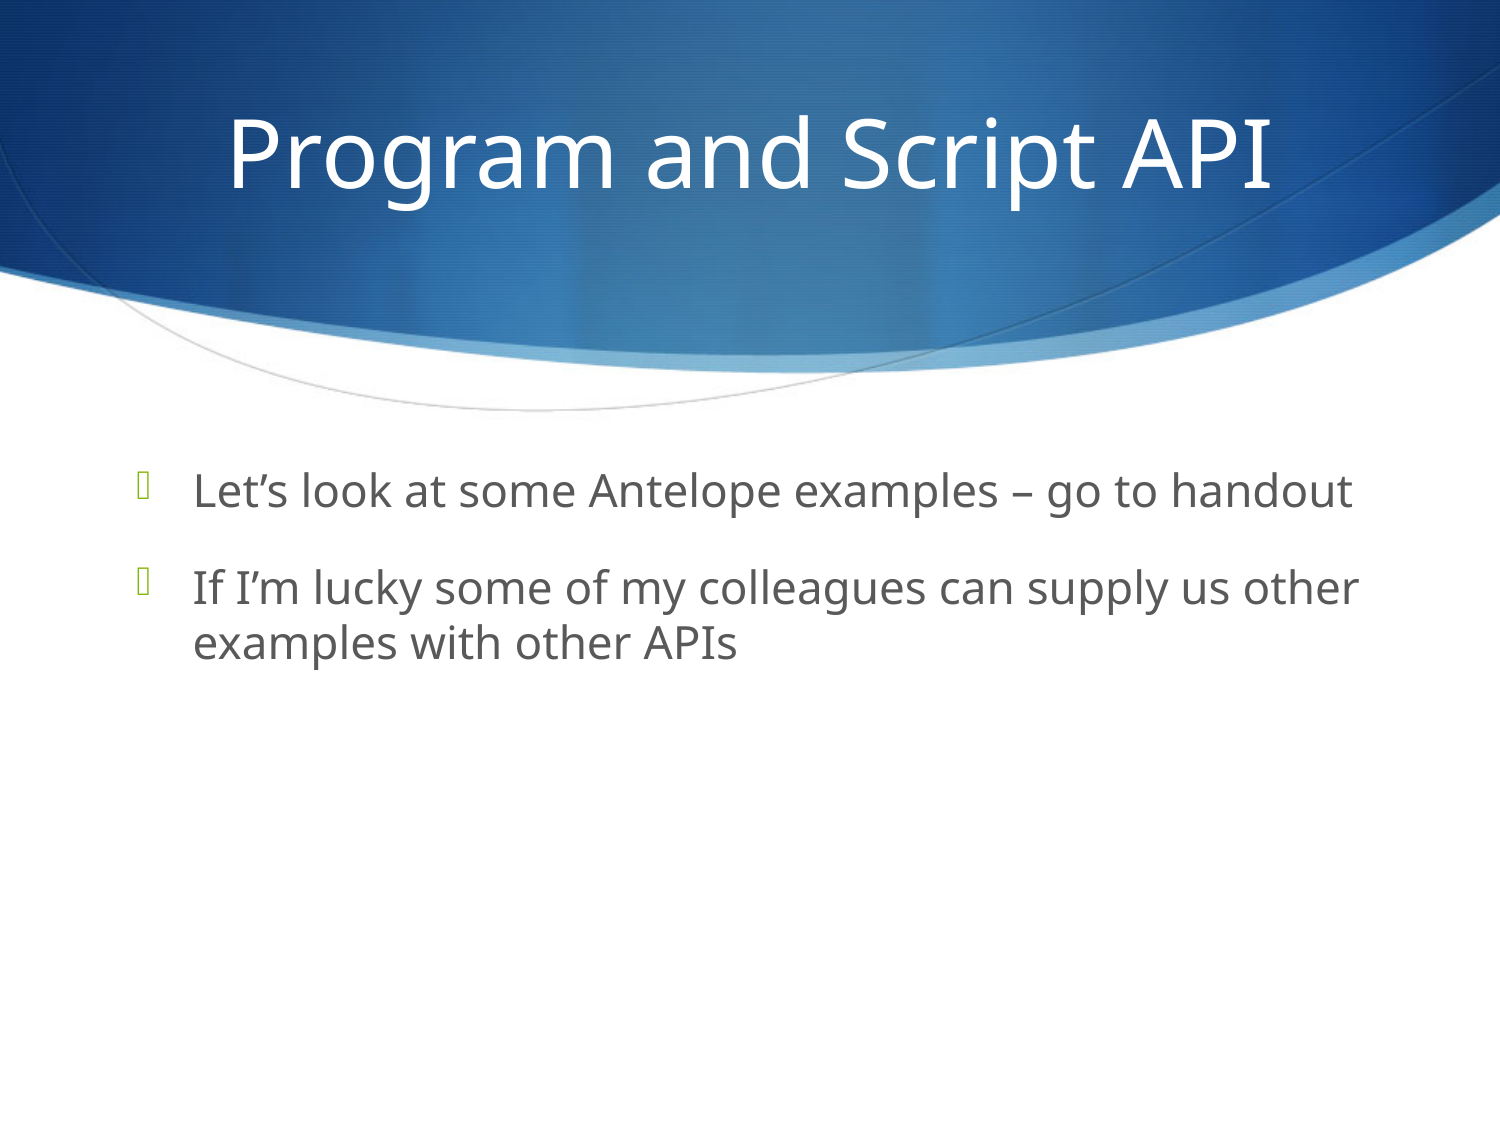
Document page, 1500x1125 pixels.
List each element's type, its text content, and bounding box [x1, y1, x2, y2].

picture [0, 0, 1500, 1125]
title Program and Script API [75, 56, 1425, 245]
list Let’s look at some Antelope examples – go to handout If I’m lucky some of my colleagues can supply us other examples with other APIs [121, 454, 1379, 991]
